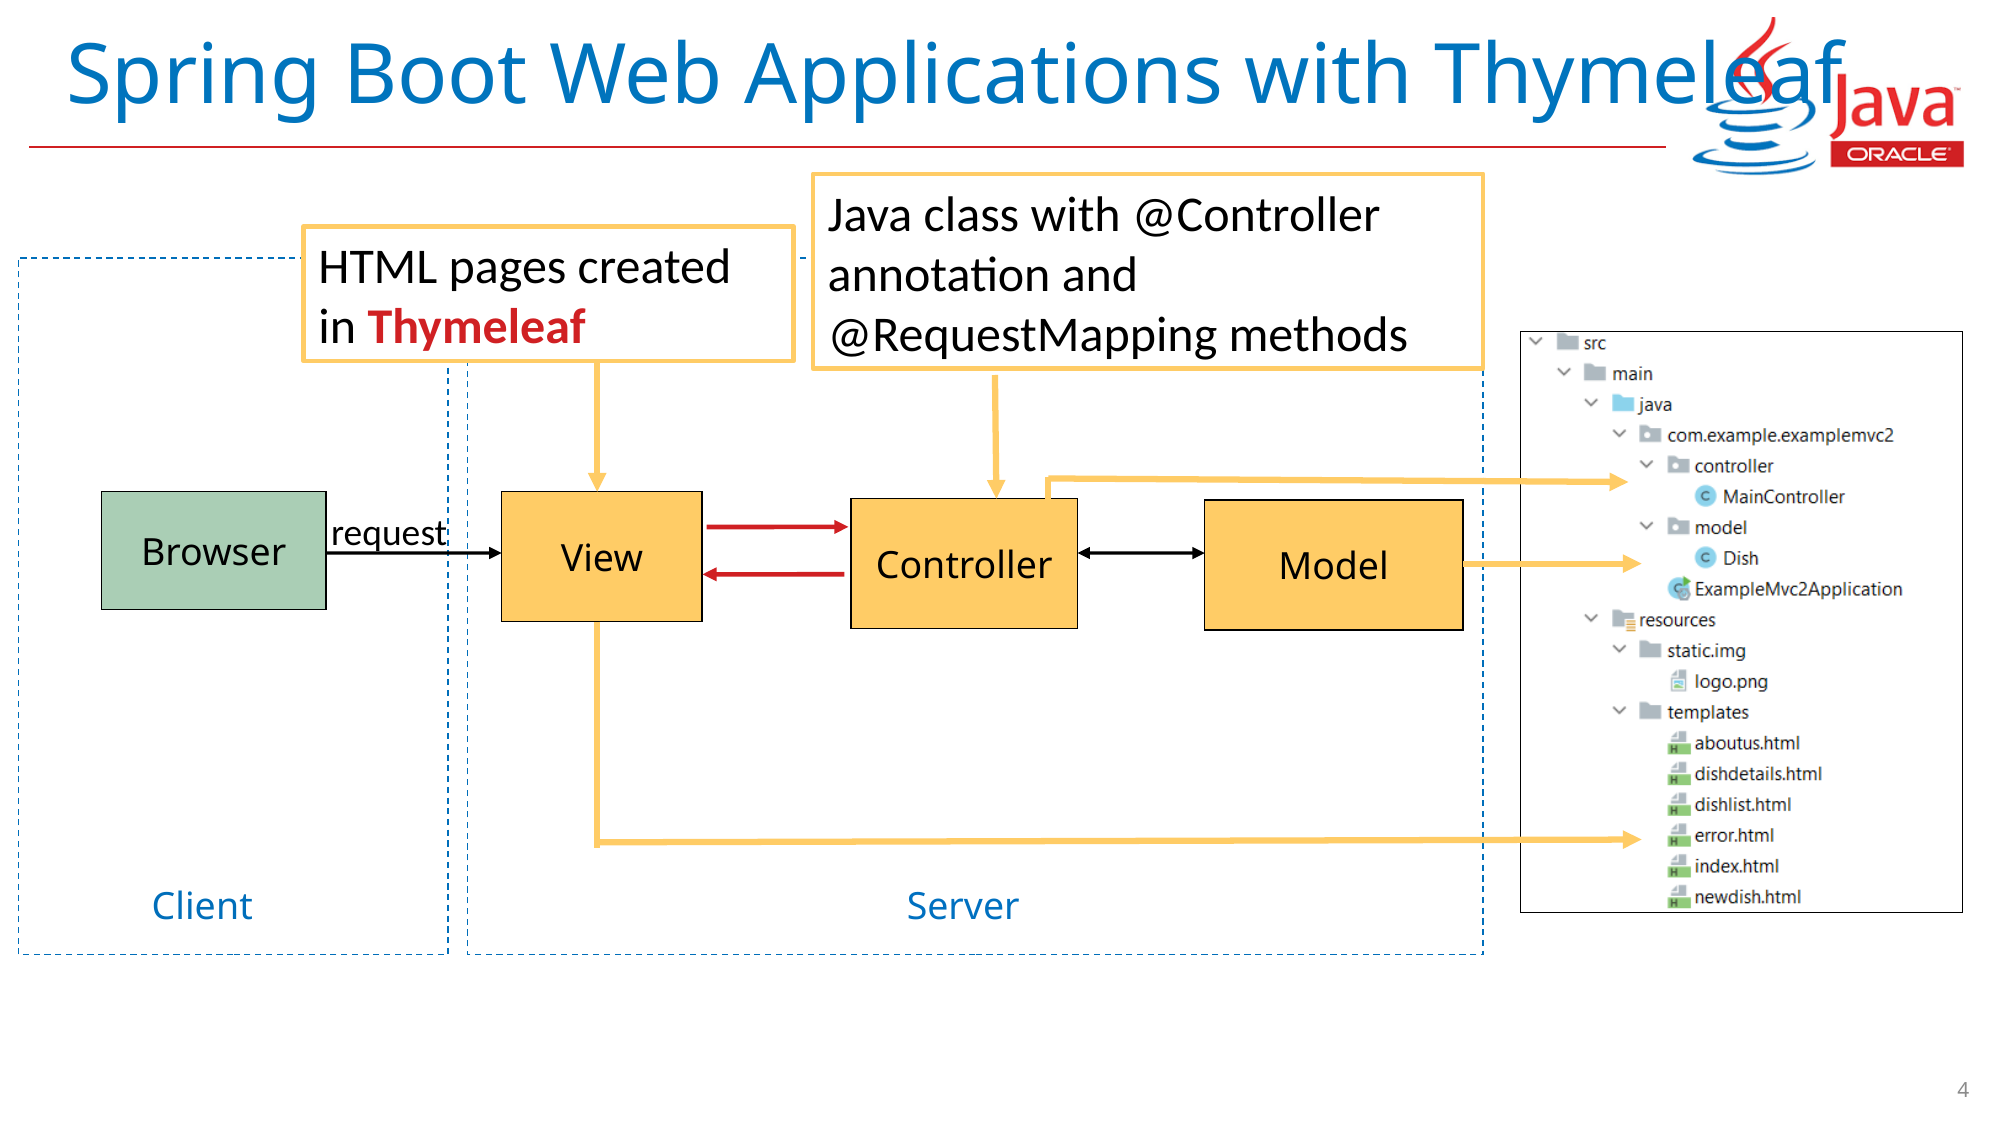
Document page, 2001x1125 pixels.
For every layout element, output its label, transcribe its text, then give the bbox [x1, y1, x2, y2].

title Spring Boot Web Applications with Thymeleaf [50, 9, 1873, 144]
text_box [1048, 478, 1629, 482]
text_box HTML pages created in Thymeleaf [303, 226, 794, 257]
picture [1519, 331, 1963, 913]
text_box Java class with @Controller annotation and @RequestMapping methods [813, 173, 1484, 257]
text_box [597, 839, 1642, 843]
picture [1665, 17, 1994, 184]
slide_number 4 [1534, 1060, 1985, 1121]
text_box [18, 257, 1484, 955]
